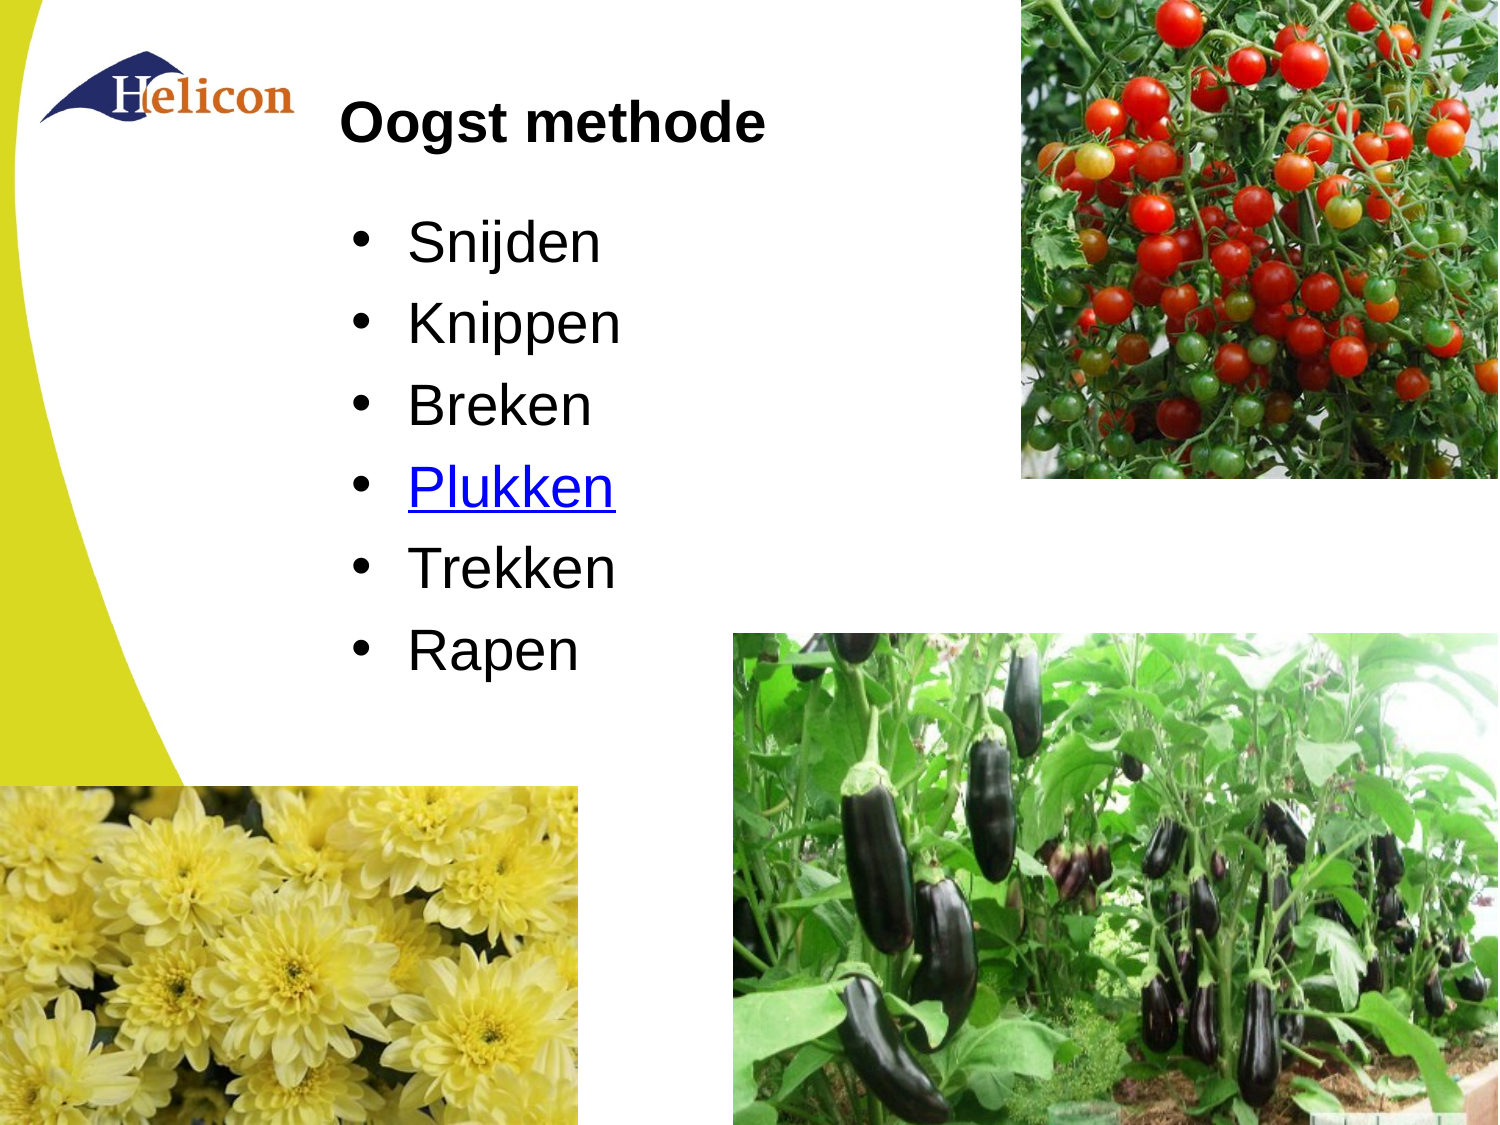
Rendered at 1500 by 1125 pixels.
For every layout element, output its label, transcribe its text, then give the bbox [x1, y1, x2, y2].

list Snijden Knippen Breken Plukken Trekken Rapen [336, 196, 1425, 1005]
picture [0, 0, 1500, 1125]
title Oogst methode [324, 66, 1016, 173]
